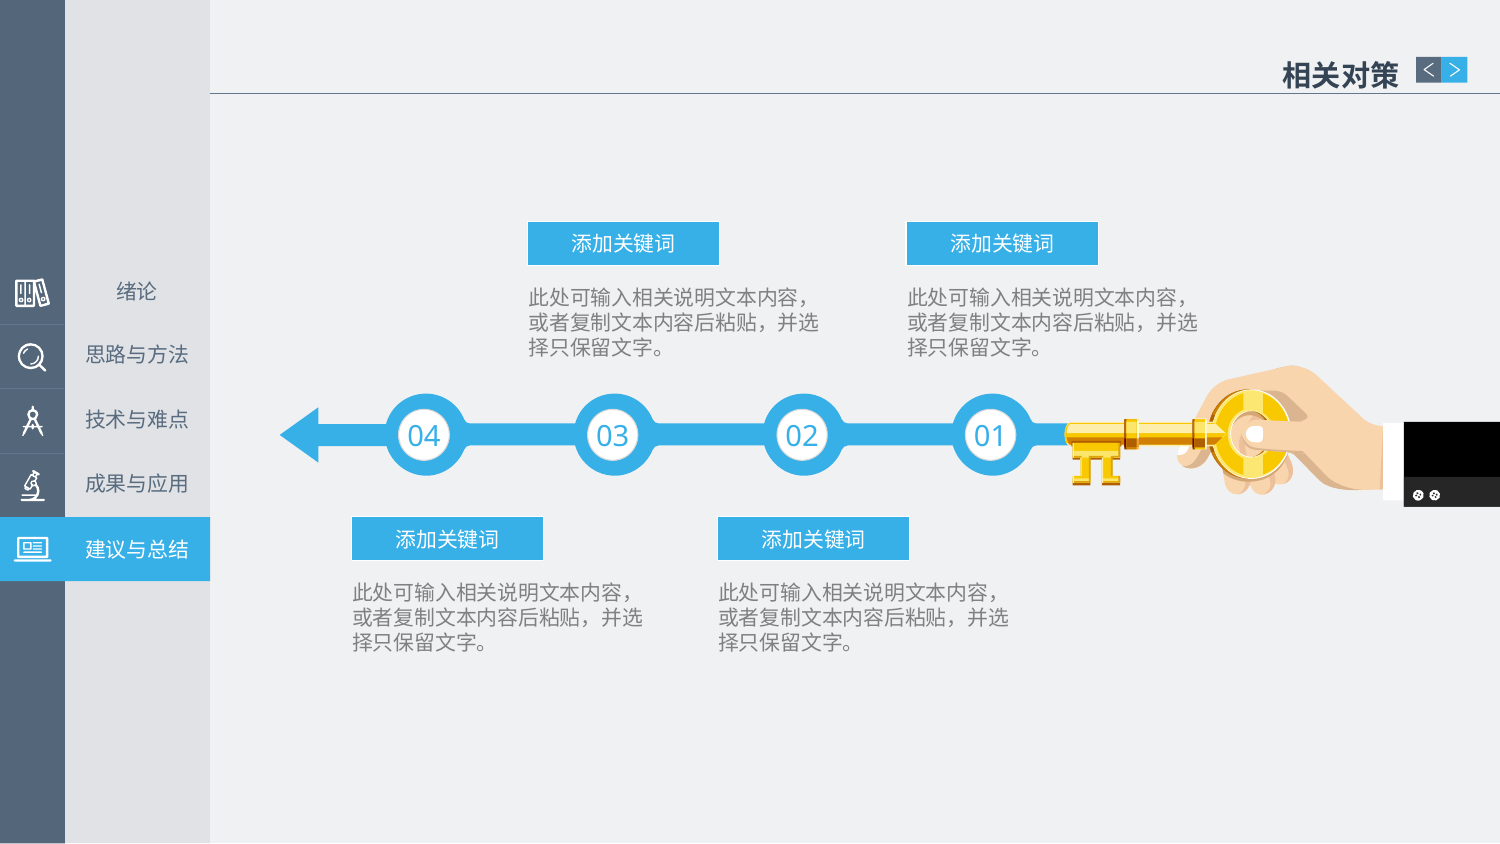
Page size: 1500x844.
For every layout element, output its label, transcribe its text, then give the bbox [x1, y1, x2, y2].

text_box [15, 278, 50, 308]
text_box [960, 393, 1059, 476]
text_box 建议与总结 [70, 529, 204, 569]
text_box [0, 515, 212, 583]
text_box 绪论 [101, 271, 173, 311]
text_box [951, 410, 959, 459]
text_box [582, 393, 764, 476]
text_box 思路与方法 [70, 334, 204, 374]
text_box [771, 393, 952, 476]
text_box [17, 343, 47, 372]
text_box [573, 411, 581, 458]
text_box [1415, 56, 1440, 83]
text_box 此处可输入相关说明文本内容，或者复制文本内容后粘贴，并选择只保留文字。 [718, 579, 1020, 655]
text_box 添加关键词 [349, 514, 546, 563]
text_box 04 [392, 409, 456, 460]
text_box [762, 411, 770, 458]
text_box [1441, 56, 1468, 83]
text_box 此处可输入相关说明文本内容，或者复制文本内容后粘贴，并选择只保留文字。 [352, 579, 654, 655]
text_box 添加关键词 [525, 219, 722, 268]
text_box 01 [959, 409, 1023, 460]
text_box 02 [770, 409, 834, 460]
text_box [13, 536, 52, 562]
text_box 成果与应用 [70, 463, 204, 503]
text_box [20, 470, 46, 502]
text_box 技术与难点 [70, 399, 204, 439]
text_box 添加关键词 [715, 514, 912, 563]
text_box 03 [581, 409, 645, 460]
text_box [279, 407, 392, 463]
text_box [386, 411, 392, 424]
text_box [393, 393, 575, 476]
text_box 此处可输入相关说明文本内容，或者复制文本内容后粘贴，并选择只保留文字。 [528, 284, 830, 360]
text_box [1064, 363, 1500, 507]
text_box 添加关键词 [904, 219, 1101, 268]
text_box [22, 405, 44, 437]
text_box [386, 447, 392, 458]
text_box 相关对策 [962, 40, 1400, 93]
text_box 此处可输入相关说明文本内容，或者复制文本内容后粘贴，并选择只保留文字。 [907, 284, 1209, 360]
